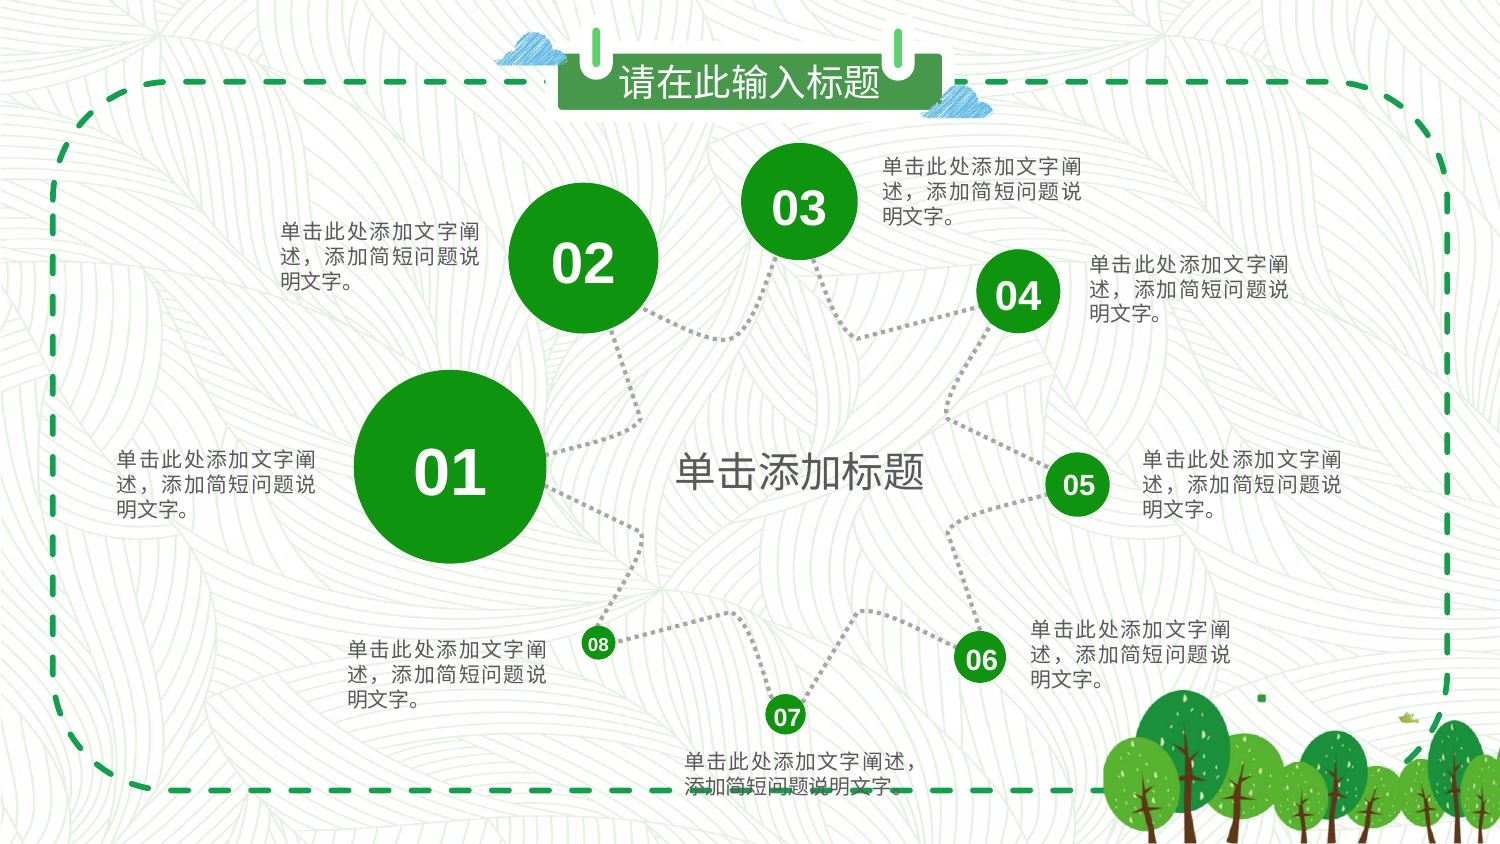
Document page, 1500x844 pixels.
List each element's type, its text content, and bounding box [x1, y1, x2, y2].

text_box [751, 693, 824, 740]
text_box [570, 625, 627, 663]
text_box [353, 369, 547, 564]
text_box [961, 249, 1075, 334]
text_box 单击此处添加文字阐述，添加简短问题说明文字。 [1074, 243, 1305, 334]
text_box 单击此处添加文字阐述，添加简短问题说明文字。 [1127, 439, 1358, 530]
text_box 单击此处添加文字阐述，添加简短问题说明文字。 [867, 146, 1097, 236]
text_box 单击此处添加文字阐述，添加简短问题说明文字。 [332, 629, 562, 719]
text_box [1040, 452, 1118, 517]
picture [2, 1, 1500, 844]
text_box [508, 182, 659, 334]
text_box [741, 142, 858, 261]
text_box 单击添加标题 [627, 448, 973, 503]
text_box 单击此处添加文字阐述，添加简短问题说明文字。 [669, 741, 943, 806]
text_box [947, 630, 1017, 685]
text_box 单击此处添加文字阐述，添加简短问题说明文字。 [102, 439, 332, 529]
text_box 单击此处添加文字阐述，添加简短问题说明文字。 [265, 211, 495, 302]
text_box 单击此处添加文字阐述，添加简短问题说明文字。 [1016, 609, 1246, 699]
text_box [547, 261, 1040, 693]
